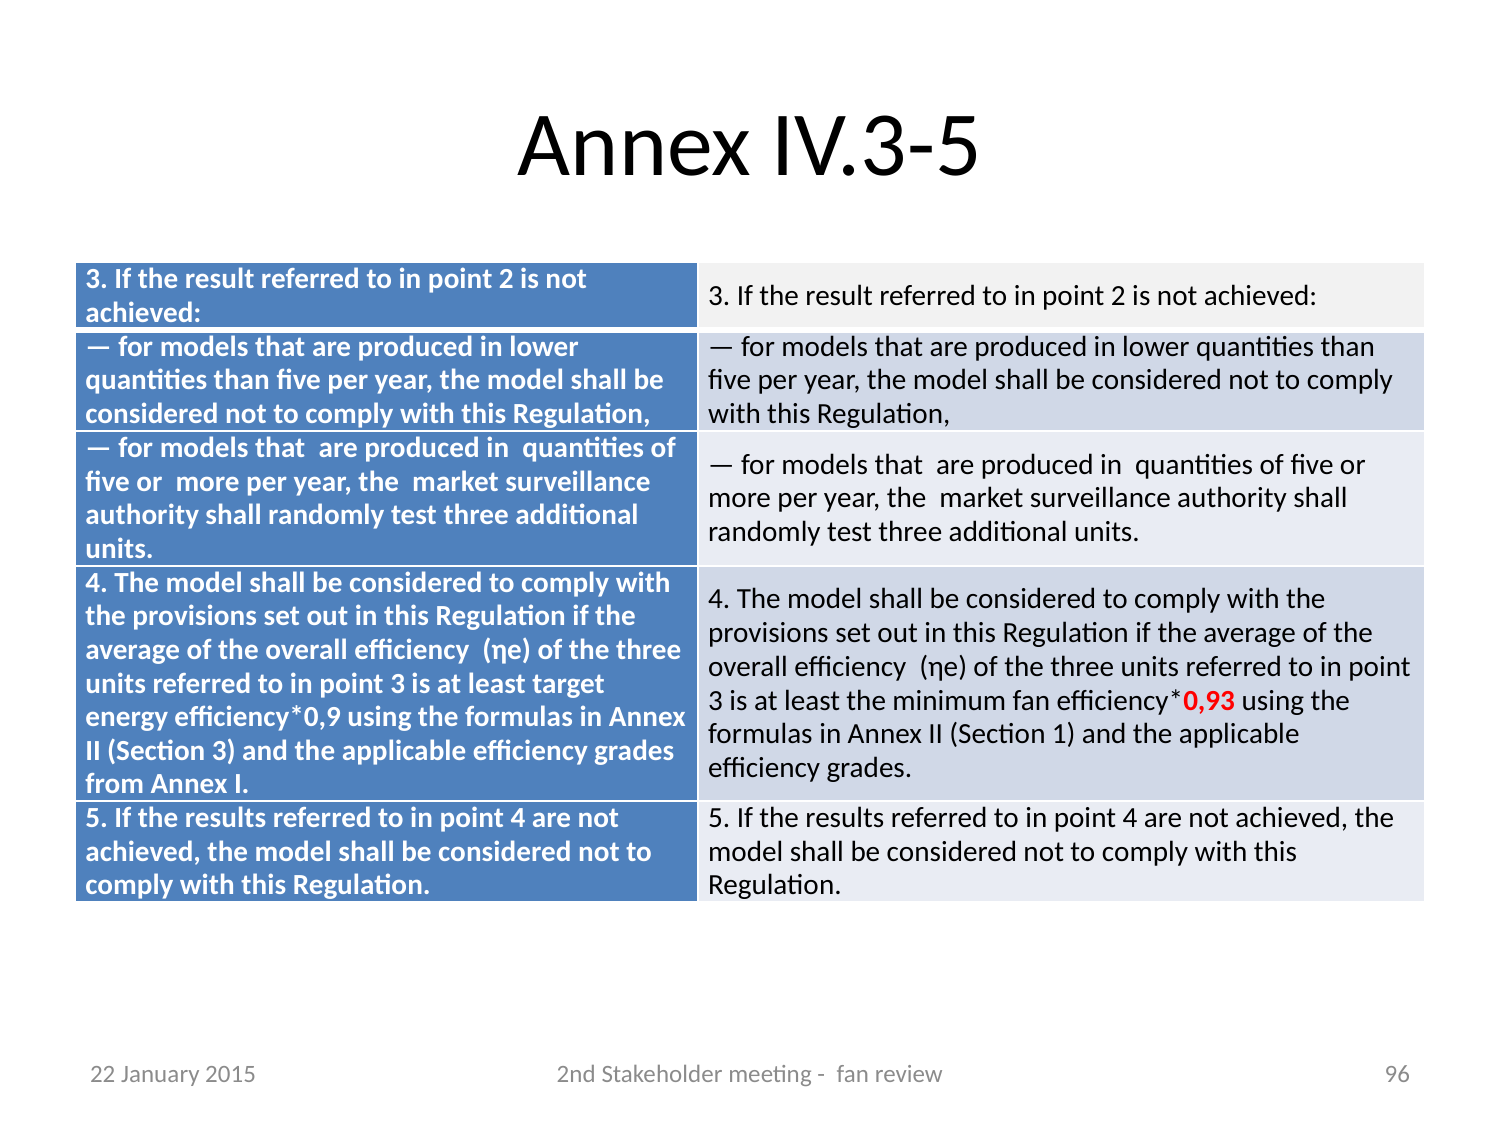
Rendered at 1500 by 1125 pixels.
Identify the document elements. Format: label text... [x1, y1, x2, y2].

slide_number 96 [1074, 1042, 1425, 1103]
table_header 3. If the result referred to in point 2 is not achieved: [699, 263, 1424, 327]
table_cell 5. If the results referred to in point 4 are not achieved, the model shall be considered not to comply with this Regulation. [76, 802, 697, 901]
table_cell — for models that are produced in lower quantities than five per year, the model shall be considered not to comply with this Regulation, [699, 333, 1424, 430]
footer 2nd Stakeholder meeting - fan review [512, 1042, 988, 1103]
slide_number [75, 1042, 425, 1103]
title Annex IV.3-5 [75, 45, 1425, 233]
table_cell — for models that are produced in quantities of five or more per year, the market surveillance authority shall randomly test three additional units. [699, 432, 1424, 565]
table_cell 5. If the results referred to in point 4 are not achieved, the model shall be considered not to comply with this Regulation. [699, 802, 1424, 901]
table_cell 4. The model shall be considered to comply with the provisions set out in this Regulation if the average of the overall efficiency (ηe) of the three units referred to in point 3 is at least target energy efficiency*0,9 using the formulas in Annex II (Section 3) and the applicable efficiency grades from Annex I. [76, 567, 697, 800]
table_cell — for models that are produced in lower quantities than five per year, the model shall be considered not to comply with this Regulation, [76, 333, 697, 430]
table_header 3. If the result referred to in point 2 is not achieved: [76, 263, 697, 327]
table_cell — for models that are produced in quantities of five or more per year, the market surveillance authority shall randomly test three additional units. [76, 432, 697, 565]
table_cell 4. The model shall be considered to comply with the provisions set out in this Regulation if the average of the overall efficiency (ηe) of the three units referred to in point 3 is at least the minimum fan efficiency*0,93 using the formulas in Annex II (Section 1) and the applicable efficiency grades. [699, 567, 1424, 800]
